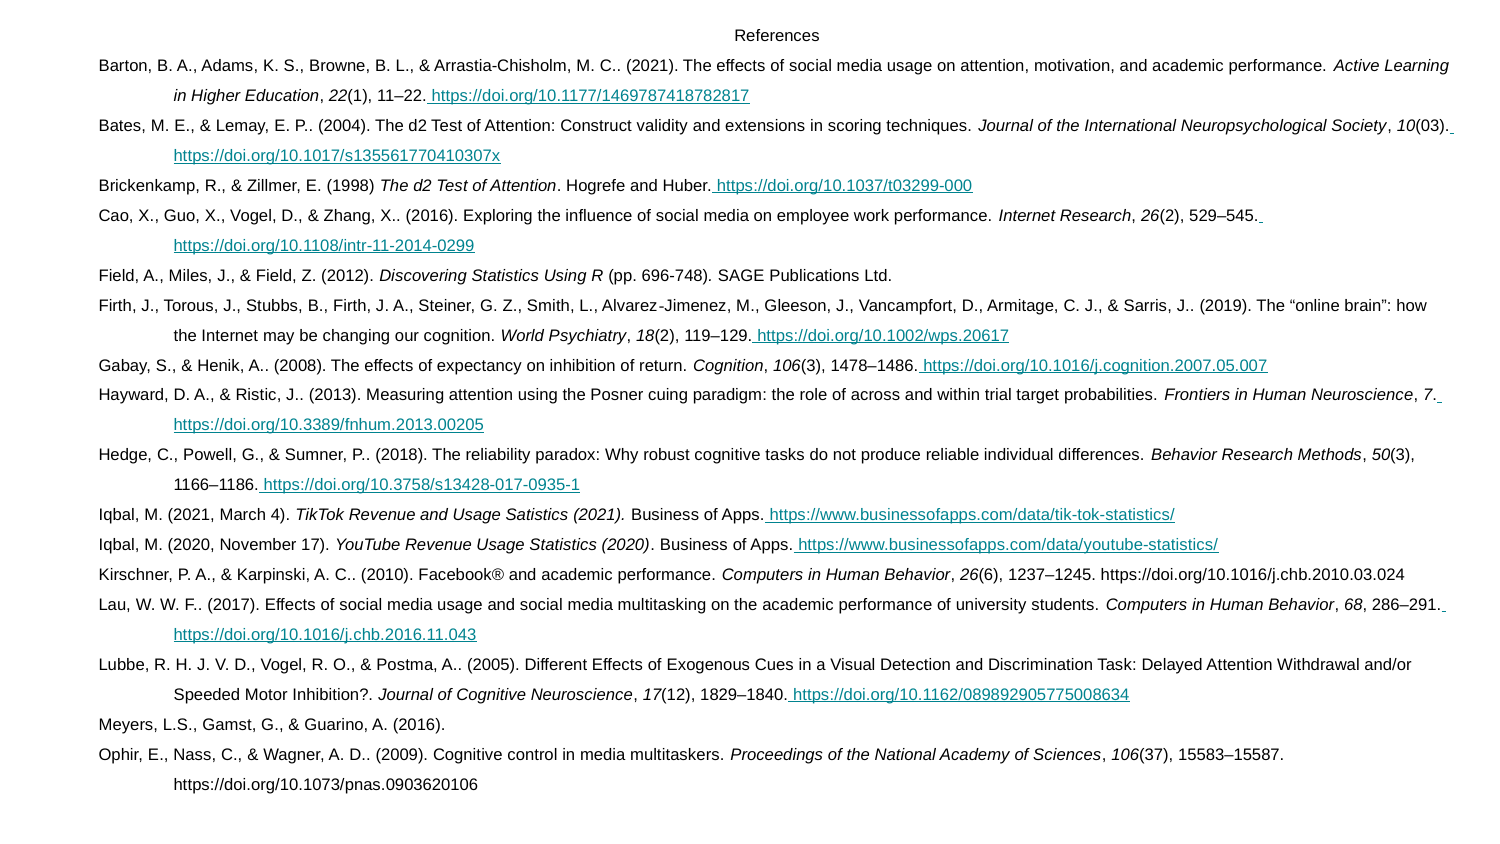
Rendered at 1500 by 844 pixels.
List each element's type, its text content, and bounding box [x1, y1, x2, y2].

text_box References Barton, B. A., Adams, K. S., Browne, B. L., & Arrastia-Chisholm, M. C.. (2021). The effects of social media usage on attention, motivation, and academic performance. Active Learning in Higher Education, 22(1), 11–22. https://doi.org/10.1177/1469787418782817 Bates, M. E., & Lemay, E. P.. (2004). The d2 Test of Attention: Construct validity and extensions in scoring techniques. Journal of the International Neuropsychological Society, 10(03). https://doi.org/10.1017/s135561770410307x Brickenkamp, R., & Zillmer, E. (1998) The d2 Test of Attention. Hogrefe and Huber. https://doi.org/10.1037/t03299-000 Cao, X., Guo, X., Vogel, D., & Zhang, X.. (2016). Exploring the influence of social media on employee work performance. Internet Research, 26(2), 529–545. https://doi.org/10.1108/intr-11-2014-0299 Field, A., Miles, J., & Field, Z. (2012). Discovering Statistics Using R (pp. 696-748). SAGE Publications Ltd. Firth, J., Torous, J., Stubbs, B., Firth, J. A., Steiner, G. Z., Smith, L., Alvarez‐Jimenez, M., Gleeson, J., Vancampfort, D., Armitage, C. J., & Sarris, J.. (2019). The “online brain”: how the Internet may be changing our cognition. World Psychiatry, 18(2), 119–129. https://doi.org/10.1002/wps.20617 Gabay, S., & Henik, A.. (2008). The effects of expectancy on inhibition of return. Cognition, 106(3), 1478–1486. https://doi.org/10.1016/j.cognition.2007.05.007 Hayward, D. A., & Ristic, J.. (2013). Measuring attention using the Posner cuing paradigm: the role of across and within trial target probabilities. Frontiers in Human Neuroscience, 7. https://doi.org/10.3389/fnhum.2013.00205 Hedge, C., Powell, G., & Sumner, P.. (2018). The reliability paradox: Why robust cognitive tasks do not produce reliable individual differences. Behavior Research Methods, 50(3), 1166–1186. https://doi.org/10.3758/s13428-017-0935-1 Iqbal, M. (2021, March 4). TikTok Revenue and Usage Satistics (2021). Business of Apps. https://www.businessofapps.com/data/tik-tok-statistics/ Iqbal, M. (2020, November 17). YouTube Revenue Usage Statistics (2020). Business of Apps. https://www.businessofapps.com/data/youtube-statistics/ Kirschner, P. A., & Karpinski, A. C.. (2010). Facebook® and academic performance. Computers in Human Behavior, 26(6), 1237–1245. https://doi.org/10.1016/j.chb.2010.03.024 Lau, W. W. F.. (2017). Effects of social media usage and social media multitasking on the academic performance of university students. Computers in Human Behavior, 68, 286–291. https://doi.org/10.1016/j.chb.2016.11.043 Lubbe, R. H. J. V. D., Vogel, R. O., & Postma, A.. (2005). Different Effects of Exogenous Cues in a Visual Detection and Discrimination Task: Delayed Attention Withdrawal and/or Speeded Motor Inhibition?. Journal of Cognitive Neuroscience, 17(12), 1829–1840. https://doi.org/10.1162/089892905775008634 Meyers, L.S., Gamst, G., & Guarino, A. (2016). Ophir, E., Nass, C., & Wagner, A. D.. (2009). Cognitive control in media multitaskers. Proceedings of the National Academy of Sciences, 106(37), 15583–15587. https://doi.org/10.1073/pnas.0903620106 [8, 0, 1471, 839]
